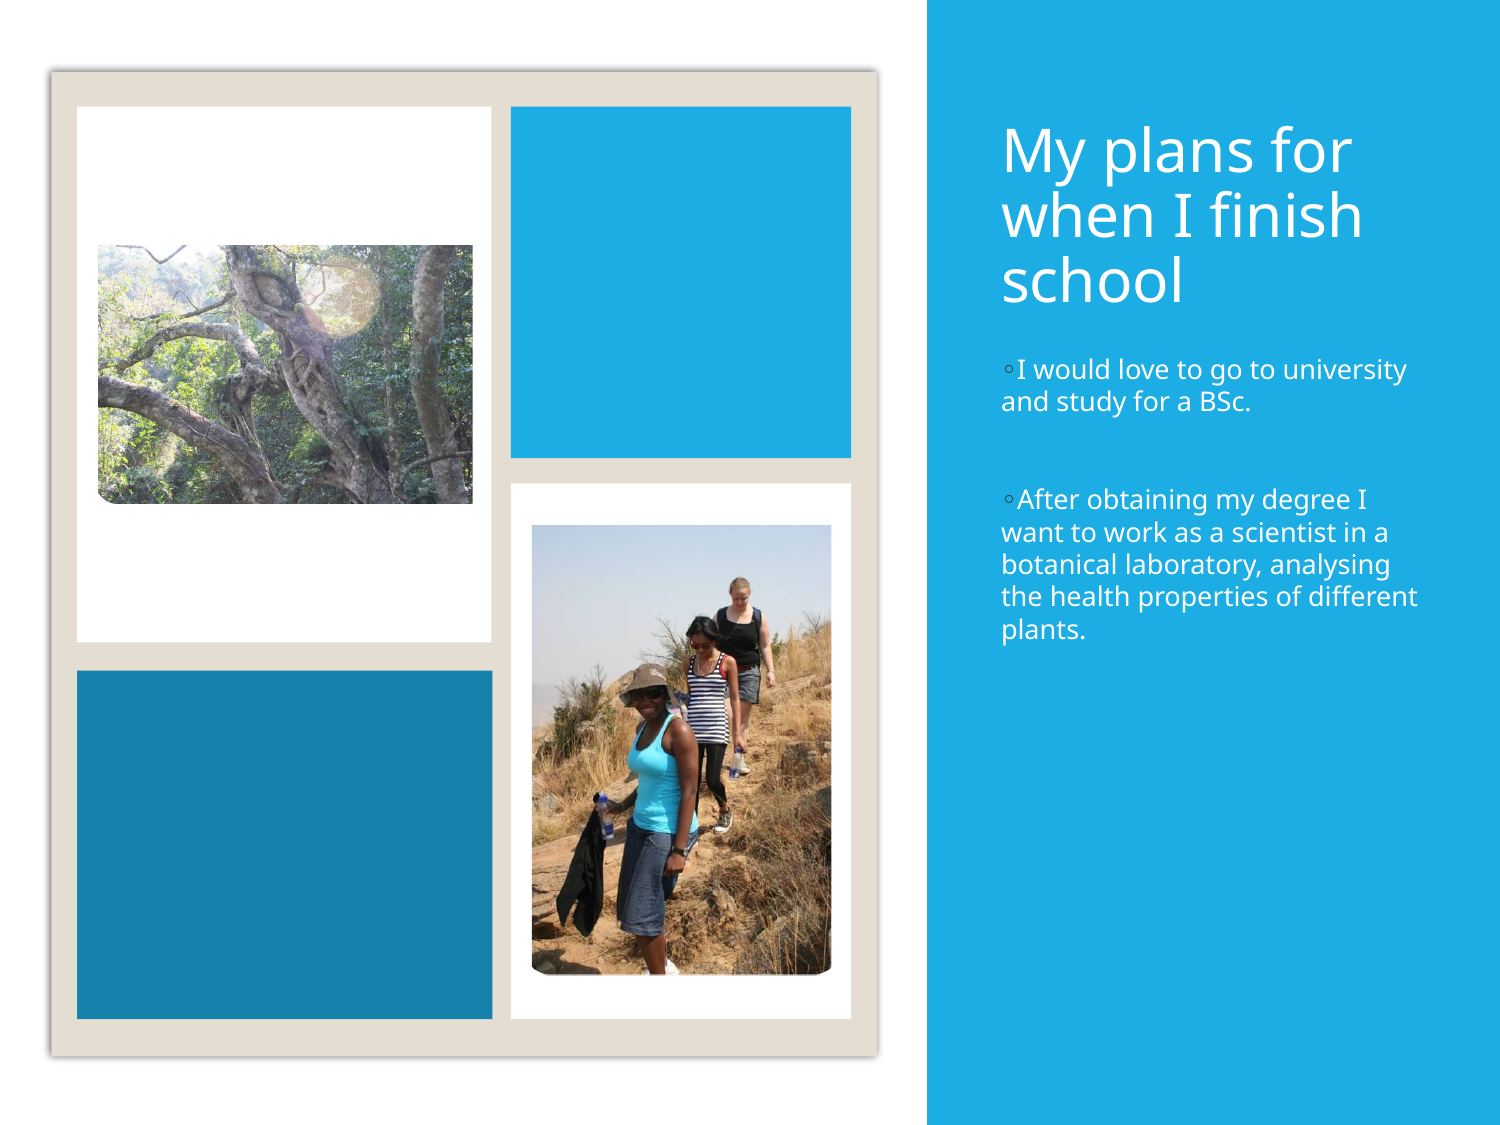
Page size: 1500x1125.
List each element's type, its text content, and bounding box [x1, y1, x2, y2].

text_box [510, 482, 852, 1020]
picture [98, 245, 473, 504]
text_box [76, 670, 493, 1020]
text_box [76, 106, 492, 643]
text_box [0, 0, 928, 1125]
list I would love to go to university and study for a BSc. After obtaining my degree I want to work as a scientist in a botanical laboratory, analysing the health properties of different plants. [986, 345, 1446, 1020]
text_box [510, 106, 852, 459]
picture [531, 525, 832, 976]
title My plans for when I finish school [986, 105, 1446, 331]
text_box [928, 0, 1500, 1125]
text_box [51, 71, 877, 1057]
